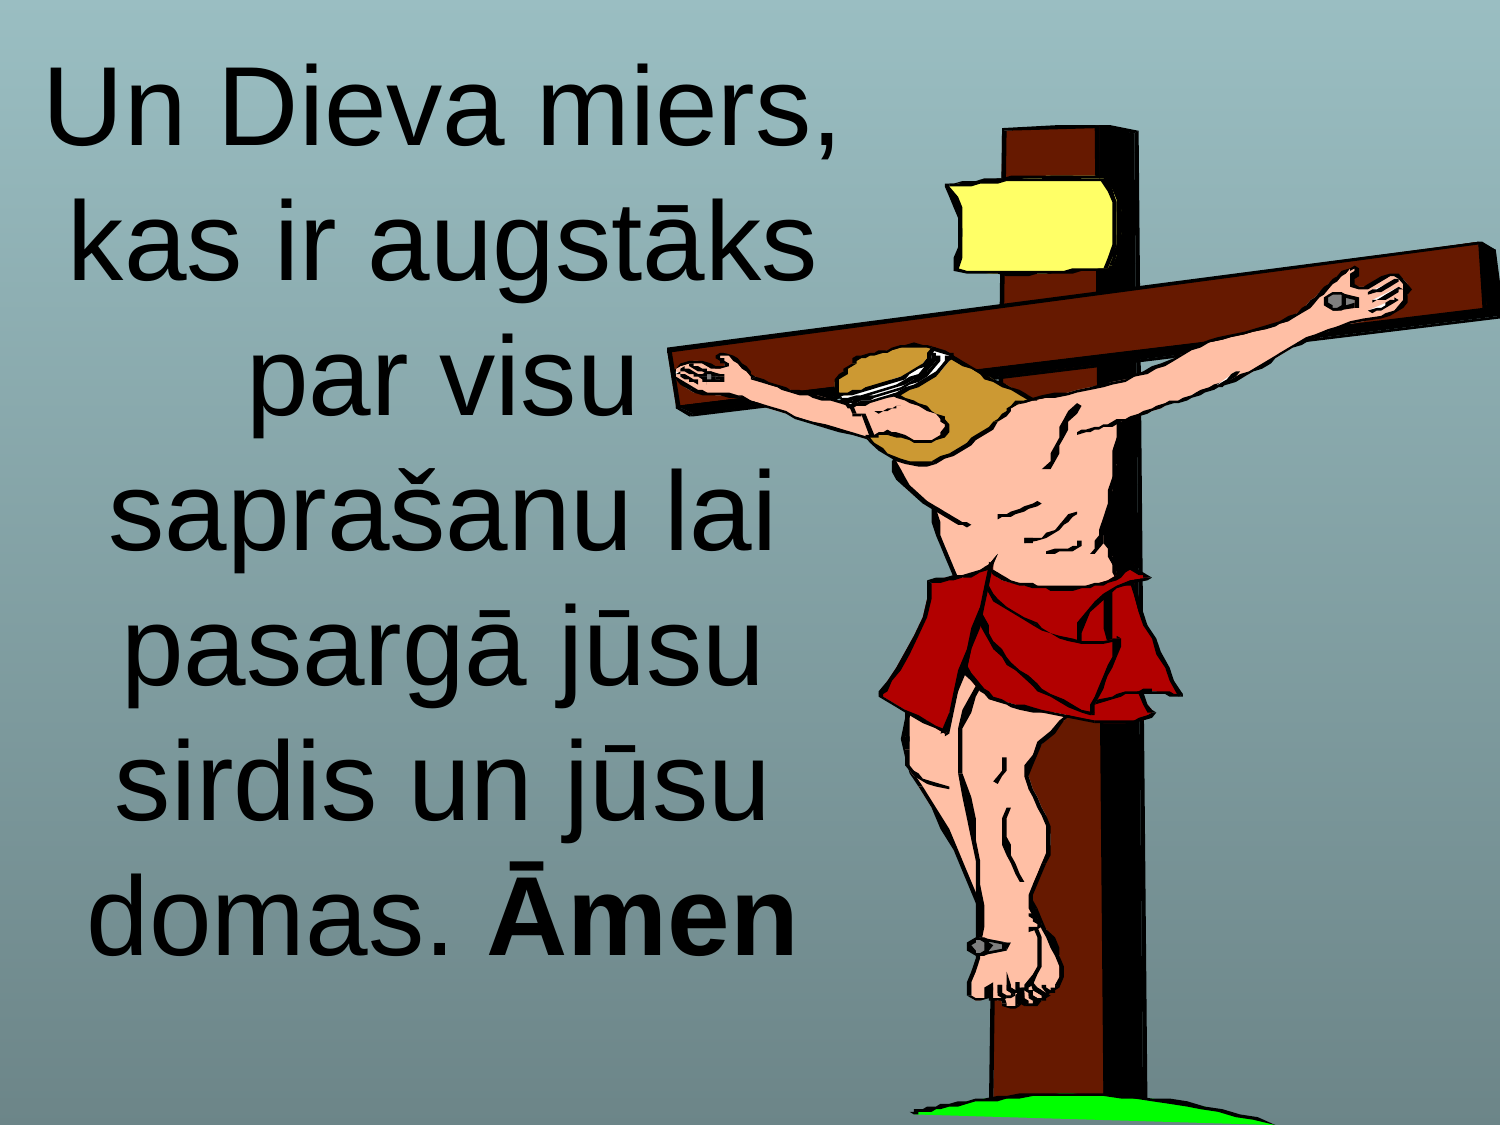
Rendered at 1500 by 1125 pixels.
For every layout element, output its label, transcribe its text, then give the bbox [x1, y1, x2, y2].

picture [662, 125, 1500, 1125]
title Un Dieva miers, kas ir augstāks par visu saprašanu lai pasargā jūsu sirdis un jūsu domas. Āmen [17, 479, 657, 668]
